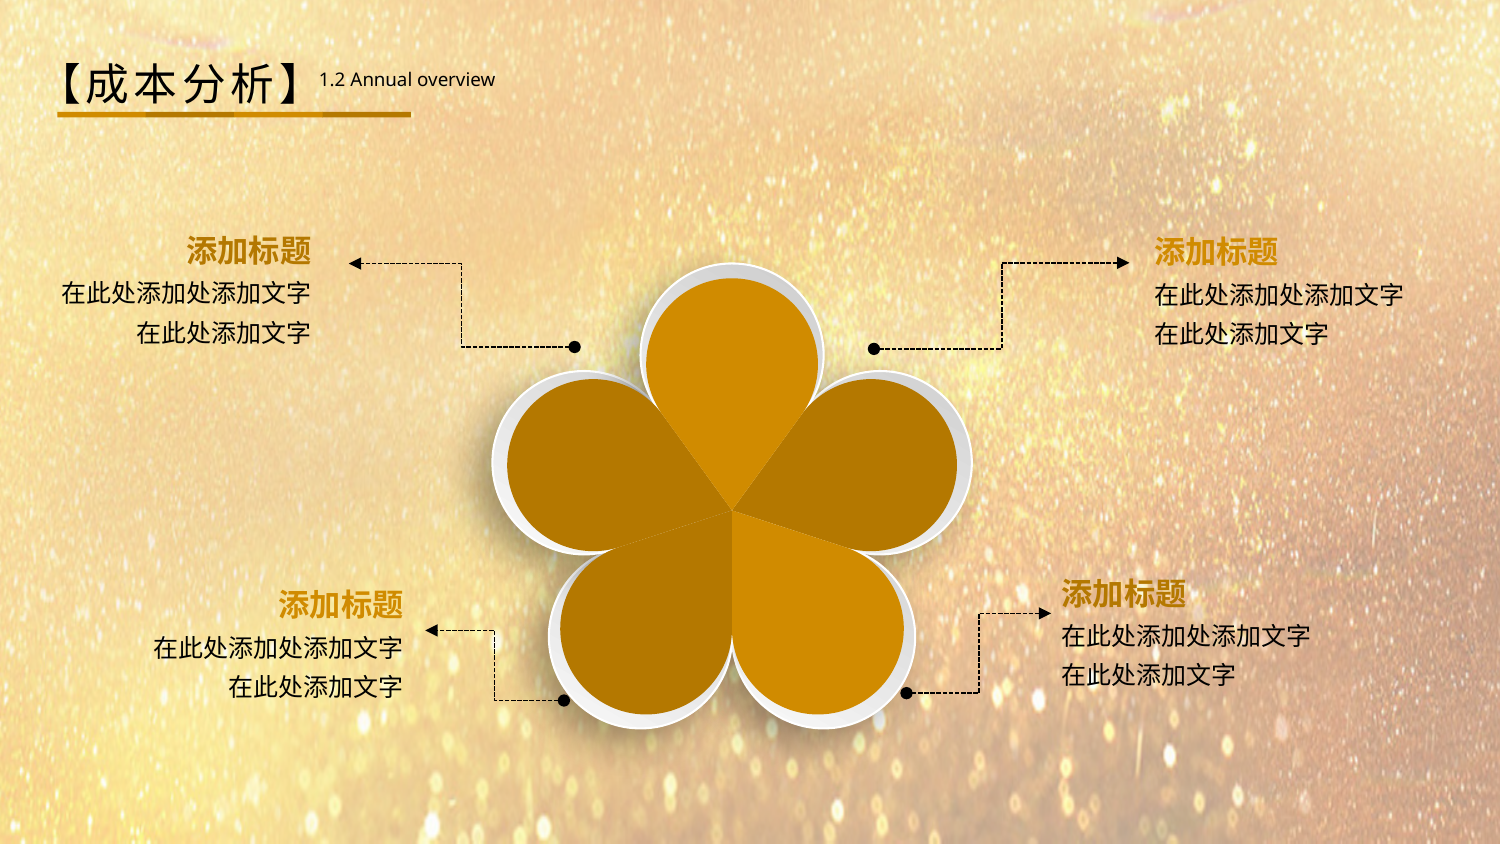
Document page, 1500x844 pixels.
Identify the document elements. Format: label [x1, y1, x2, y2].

text_box [481, 263, 984, 741]
text_box [906, 567, 1450, 700]
text_box [22, 22, 514, 118]
text_box [16, 579, 565, 711]
text_box [873, 226, 1500, 359]
text_box [0, 224, 575, 357]
